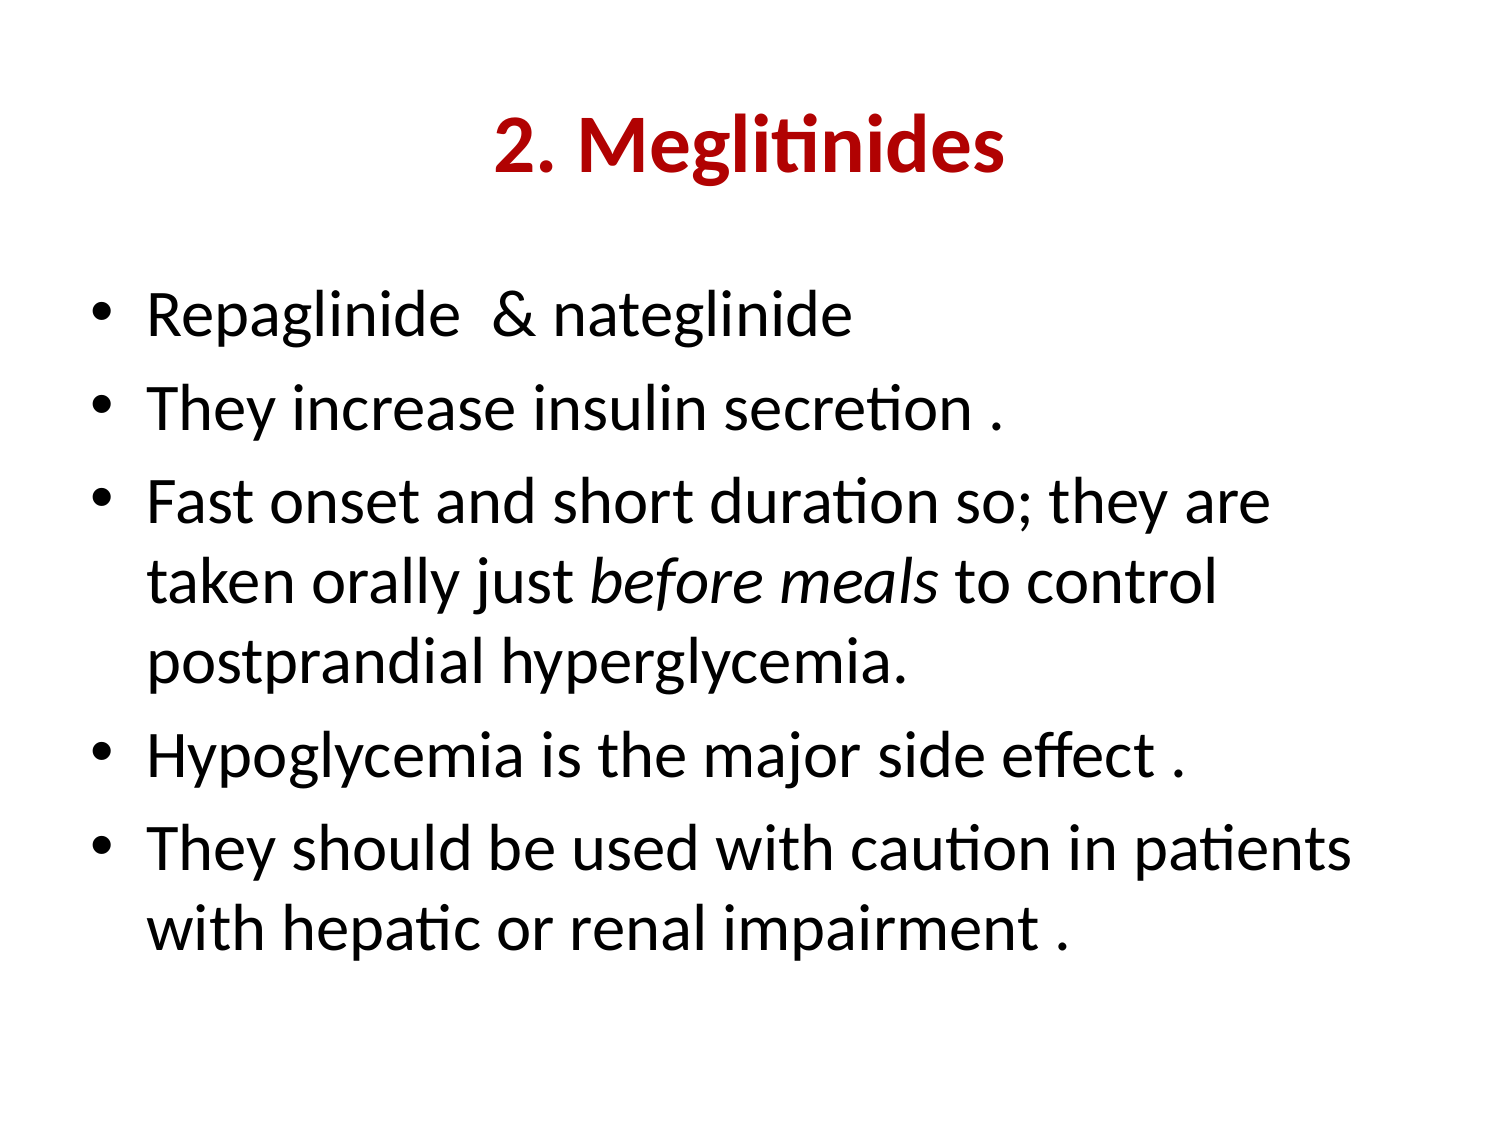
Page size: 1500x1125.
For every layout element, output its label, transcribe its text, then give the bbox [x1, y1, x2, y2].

title 2. Meglitinides [75, 45, 1425, 233]
list Repaglinide & nateglinide They increase insulin secretion . Fast onset and short duration so; they are taken orally just before meals to control postprandial hyperglycemia. Hypoglycemia is the major side effect . They should be used with caution in patients with hepatic or renal impairment . [75, 262, 1425, 1005]
